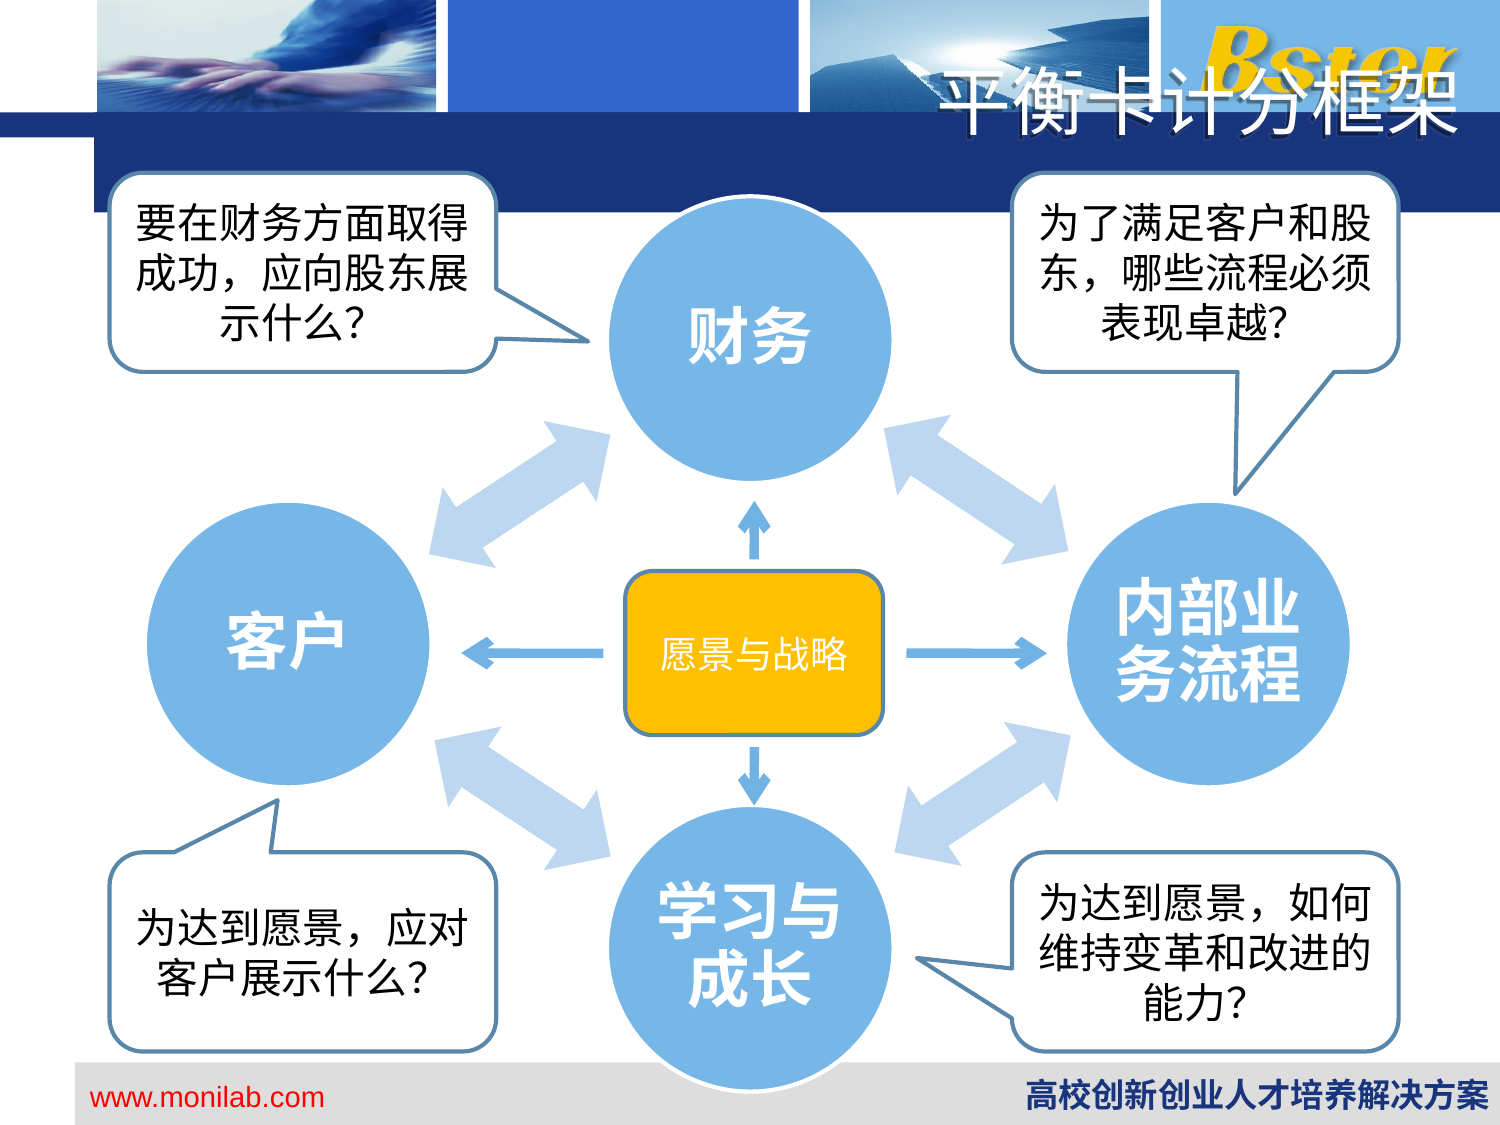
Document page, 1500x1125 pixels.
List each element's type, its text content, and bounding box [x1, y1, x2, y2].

text_box 为了满足客户和股东，哪些流程必须表现卓越？ [1012, 170, 1399, 193]
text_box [31, 195, 1470, 1093]
picture [97, 0, 437, 112]
text_box 平衡卡计分框架 [351, 50, 1477, 150]
picture [810, 0, 1150, 50]
text_box 要在财务方面取得成功，应向股东展示什么？ [109, 170, 496, 193]
picture [1199, 26, 1458, 50]
